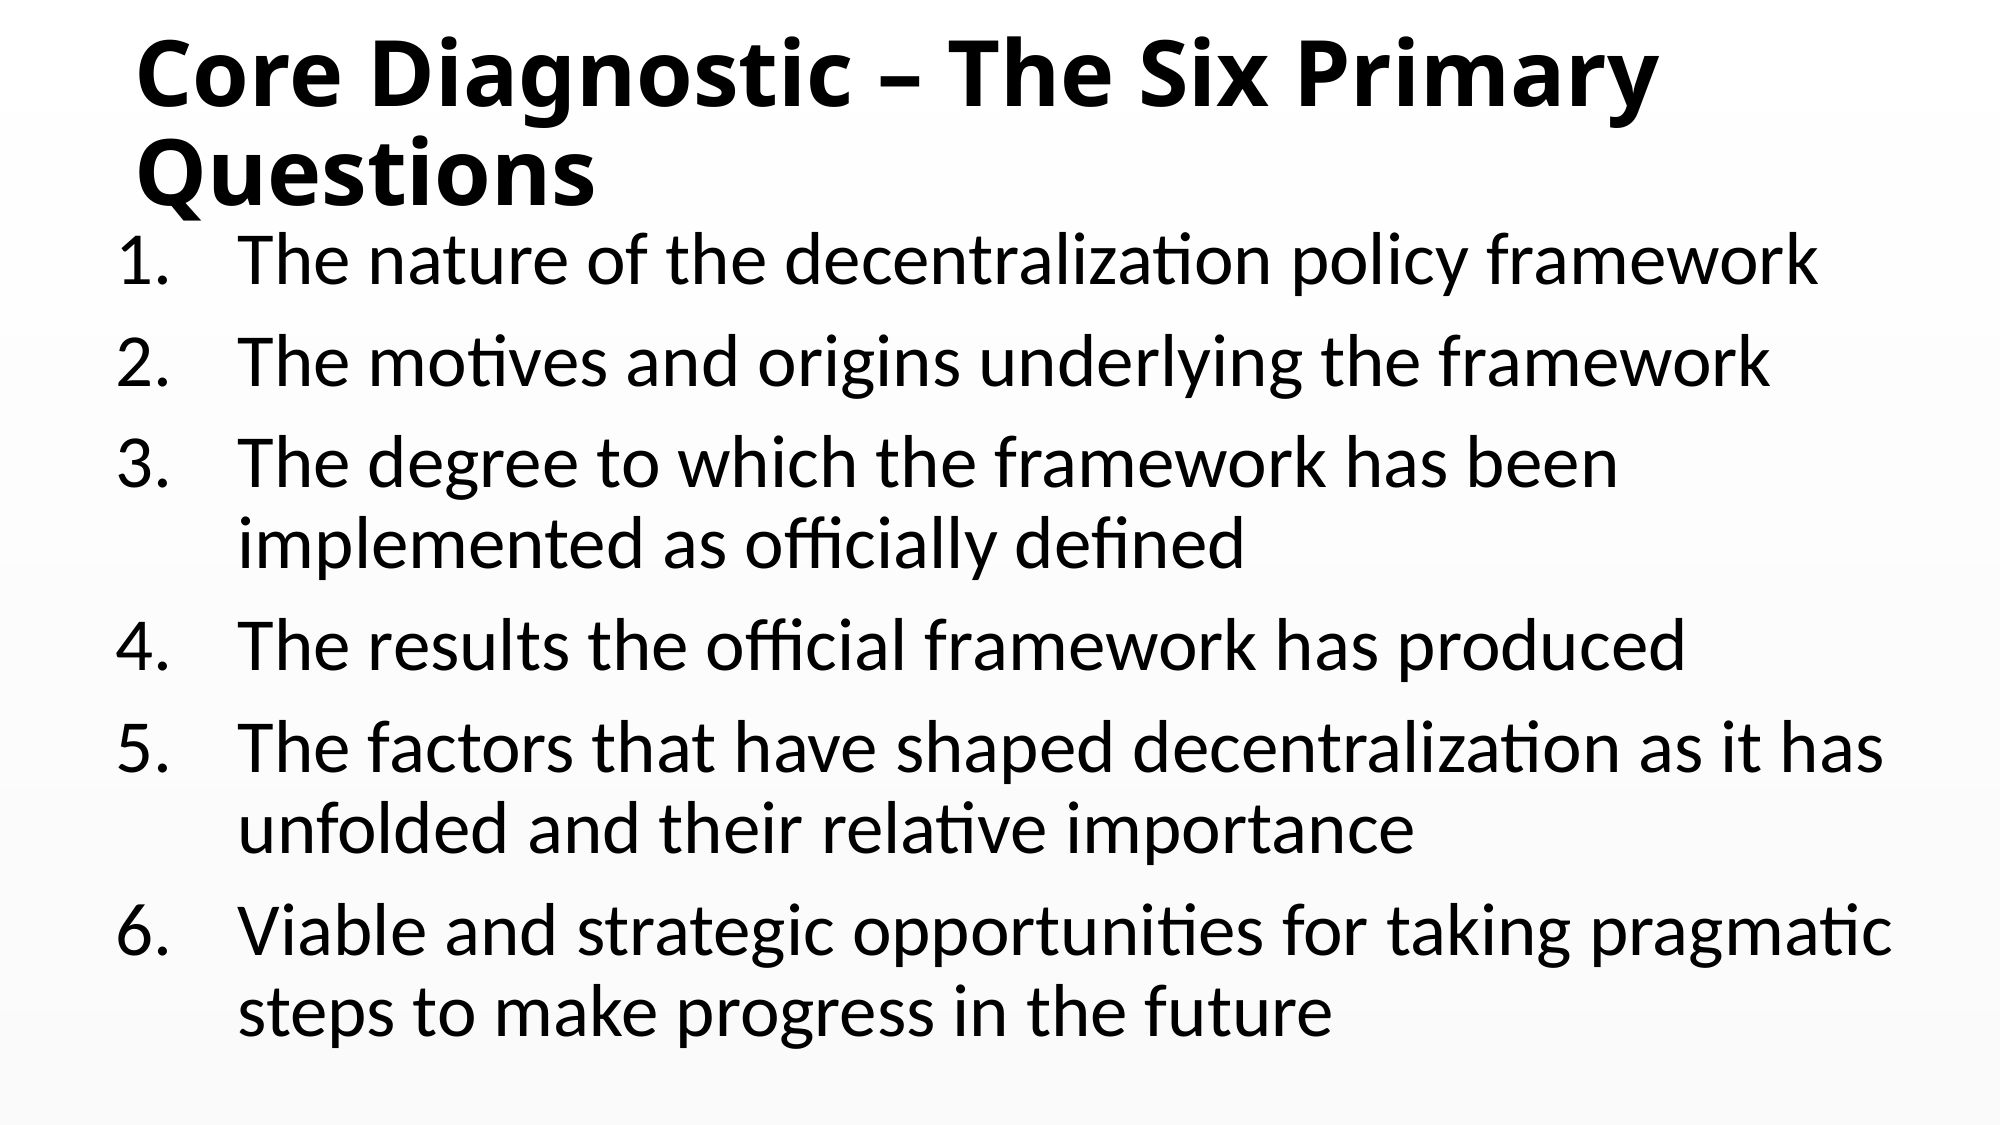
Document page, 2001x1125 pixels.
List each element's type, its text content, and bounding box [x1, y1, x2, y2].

list The nature of the decentralization policy framework The motives and origins underlying the framework The degree to which the framework has been implemented as officially defined The results the official framework has produced The factors that have shaped decentralization as it has unfolded and their relative importance Viable and strategic opportunities for taking pragmatic steps to make progress in the future [100, 212, 1956, 1102]
title Core Diagnostic – The Six Primary Questions [119, 17, 1845, 212]
